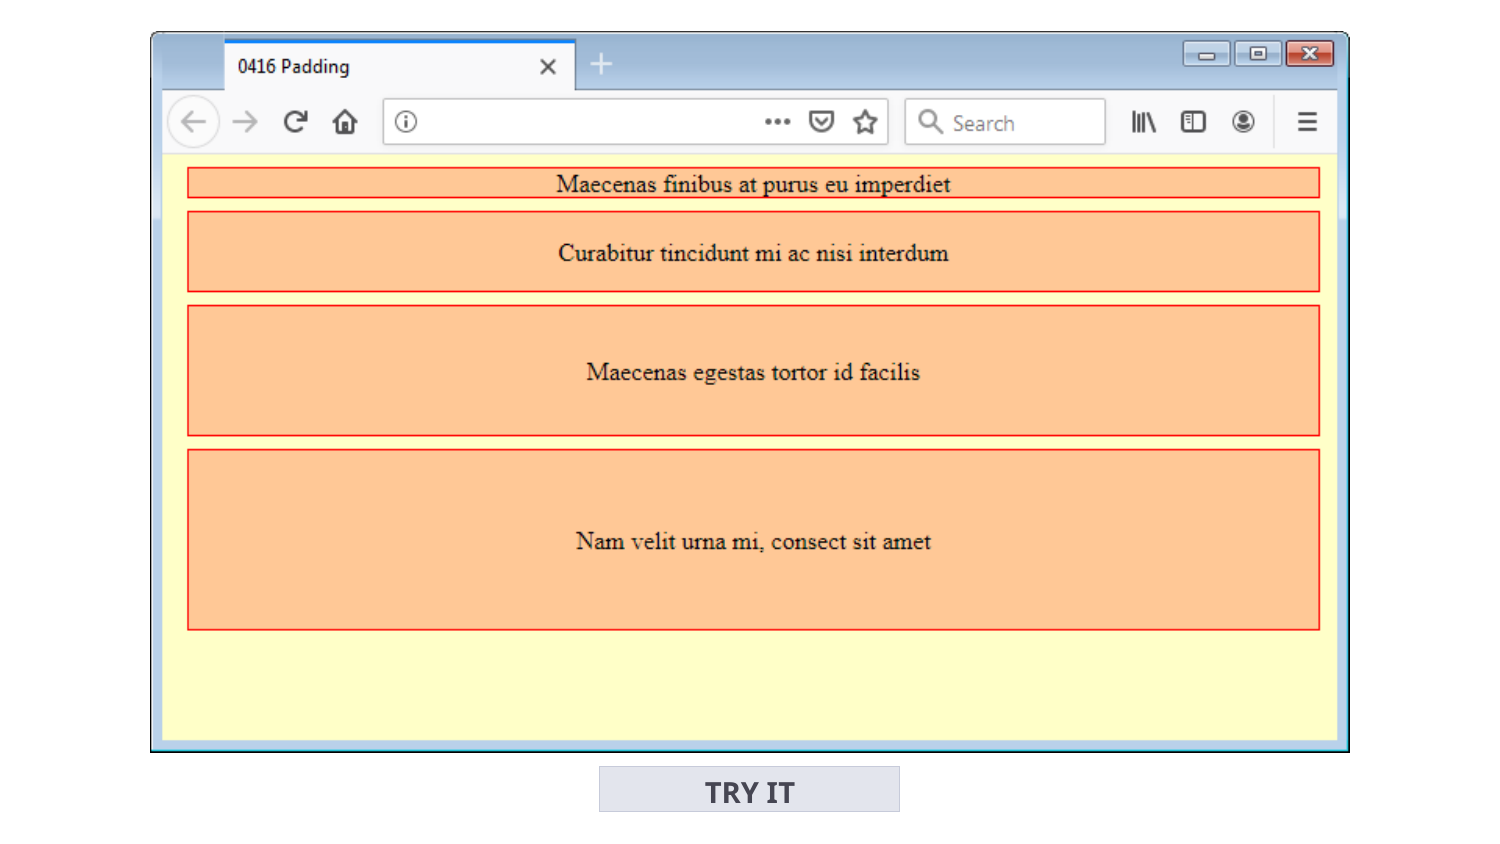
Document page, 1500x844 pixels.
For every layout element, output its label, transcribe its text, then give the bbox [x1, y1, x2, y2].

text_box TRY IT [599, 766, 900, 812]
picture [149, 31, 1351, 753]
